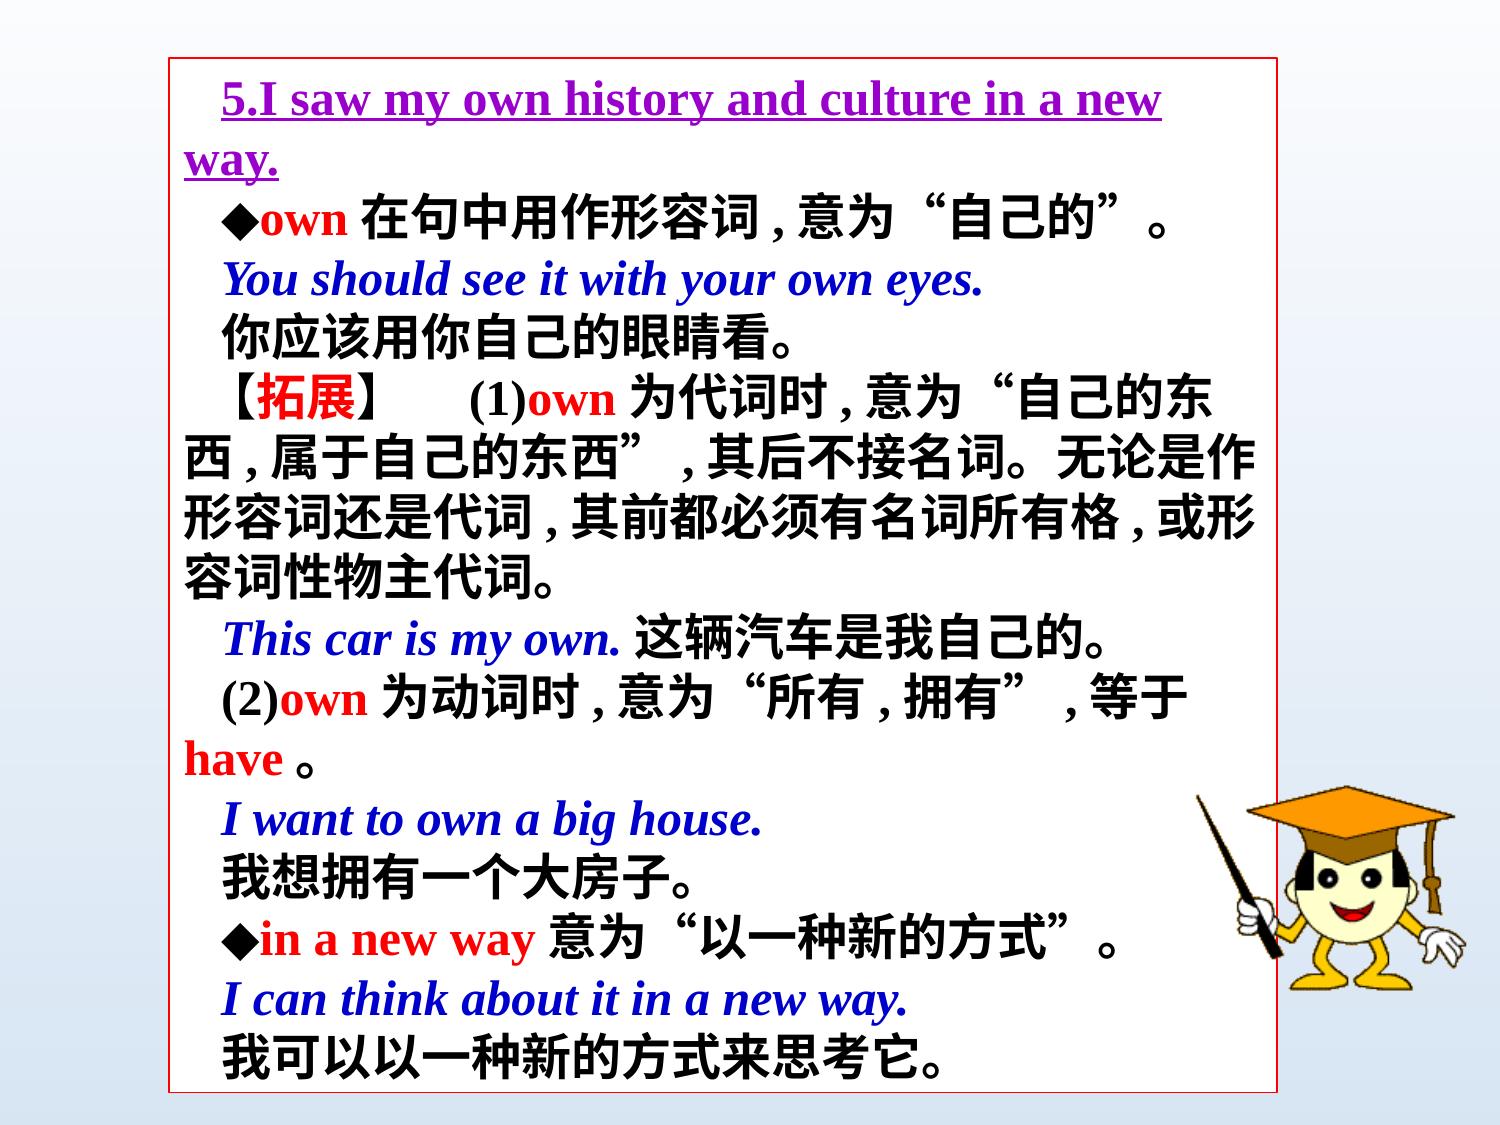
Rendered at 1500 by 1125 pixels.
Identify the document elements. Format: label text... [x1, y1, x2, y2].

text_box 5.I saw my own history and culture in a new way. ◆own在句中用作形容词,意为“自己的”。 You should see it with your own eyes. 你应该用你自己的眼睛看。 【拓展】 (1)own为代词时,意为“自己的东西,属于自己的东西”,其后不接名词。无论是作形容词还是代词,其前都必须有名词所有格,或形容词性物主代词。 This car is my own.这辆汽车是我自己的。 (2)own为动词时,意为“所有,拥有”,等于have。 I want to own a big house. 我想拥有一个大房子。 ◆in a new way意为“以一种新的方式”。 I can think about it in a new way. 我可以以一种新的方式来思考它。 [168, 57, 1277, 1093]
picture [1176, 769, 1490, 1005]
